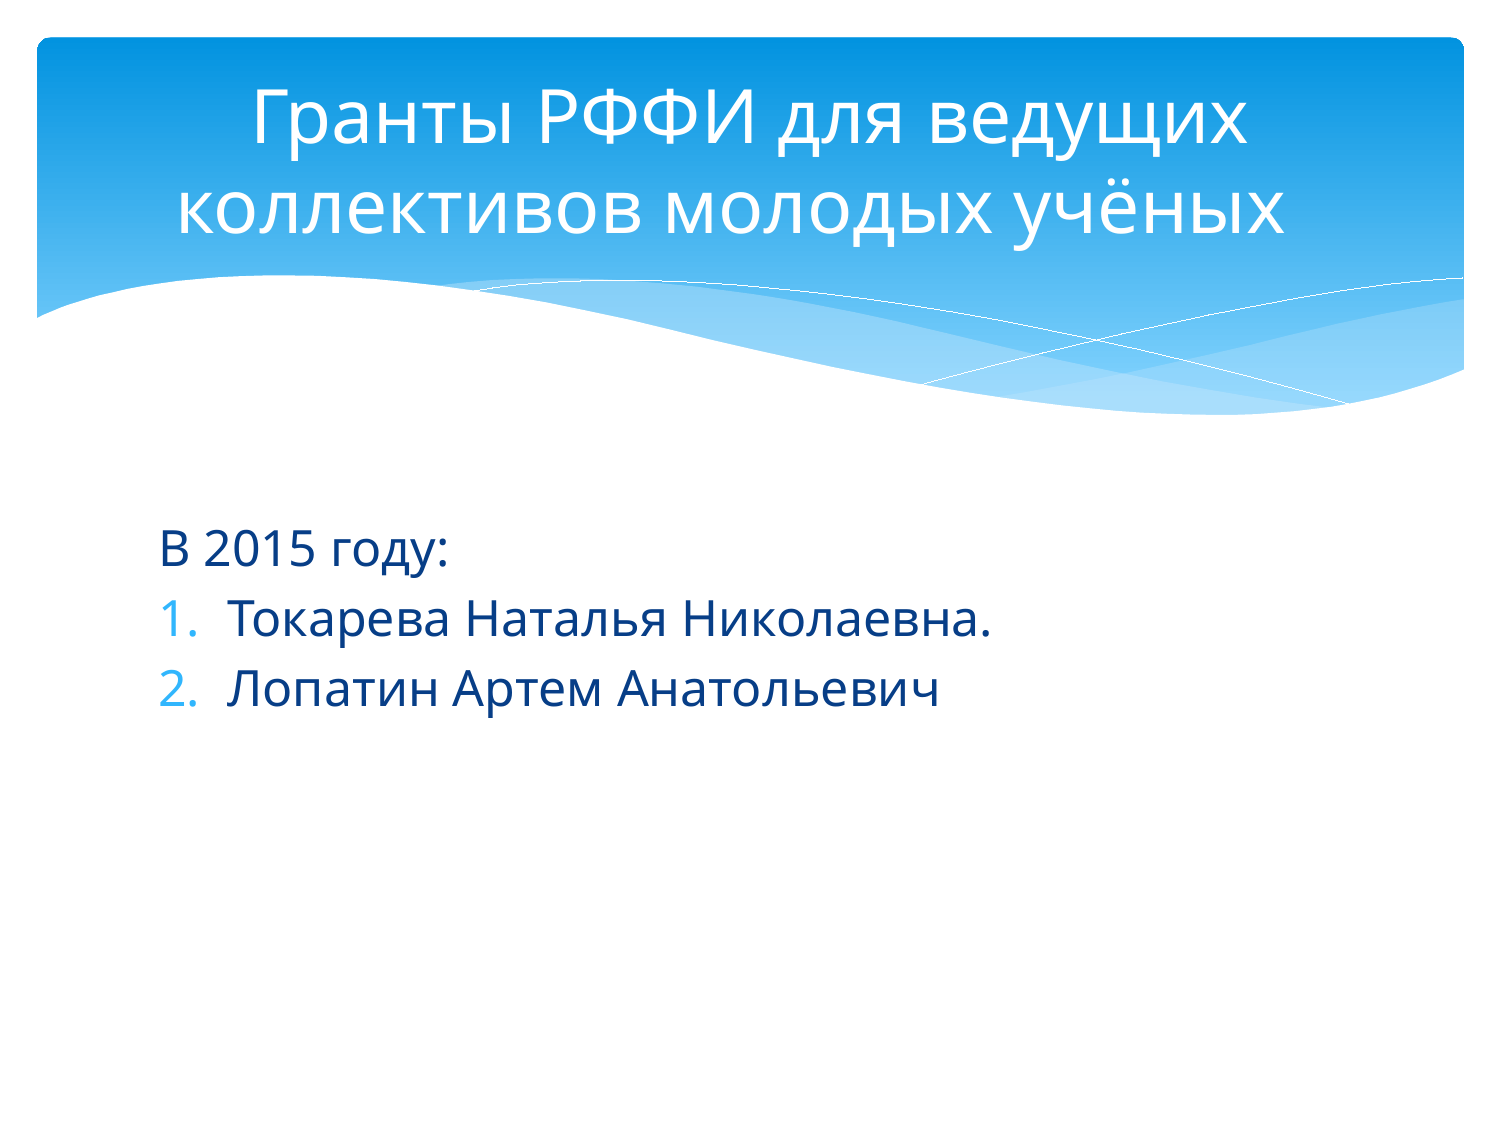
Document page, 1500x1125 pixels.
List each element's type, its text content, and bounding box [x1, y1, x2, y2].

list В 2015 году: Токарева Наталья Николаевна. Лопатин Артем Анатольевич [143, 438, 1359, 1005]
title Гранты РФФИ для ведущих коллективов молодых учёных [75, 55, 1425, 261]
